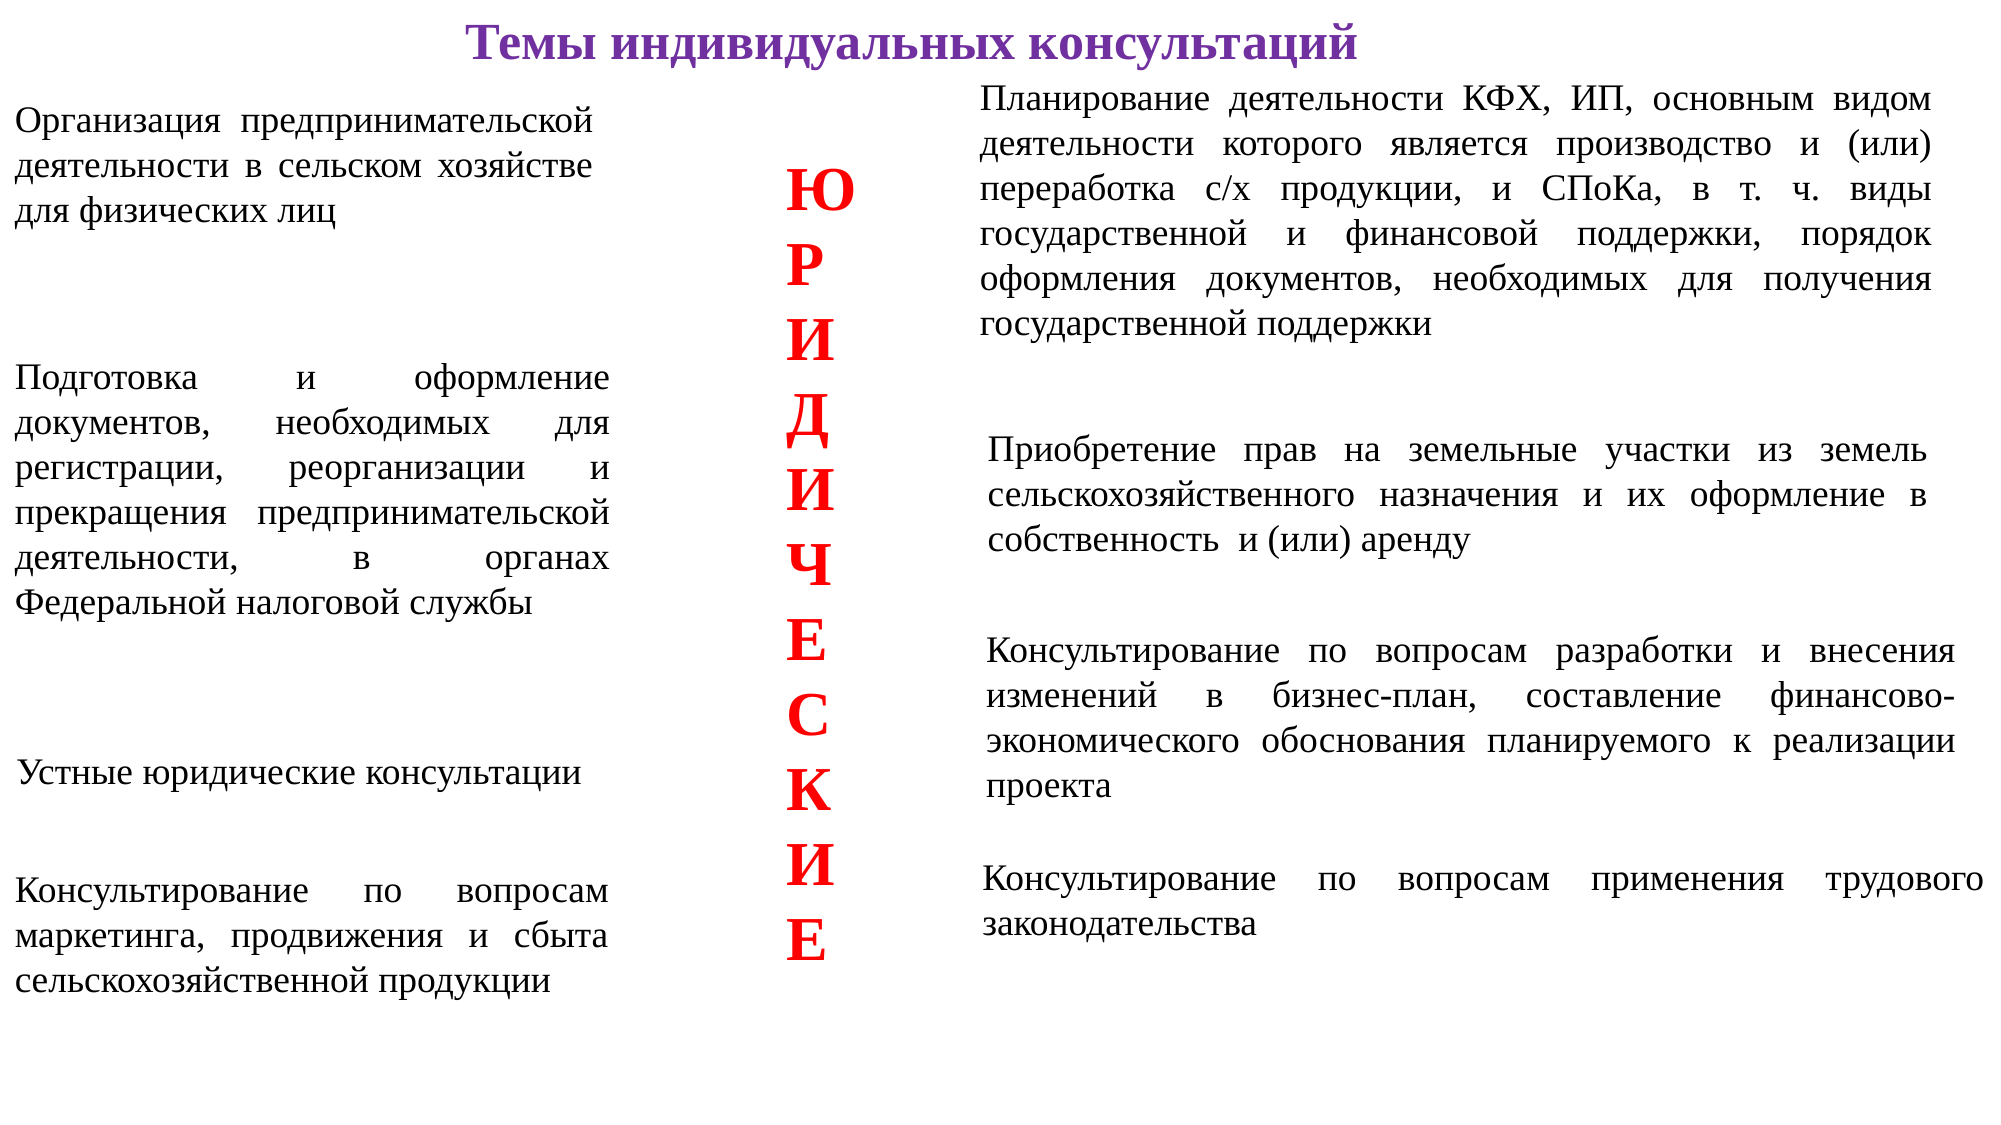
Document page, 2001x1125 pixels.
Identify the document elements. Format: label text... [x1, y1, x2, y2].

text_box Устные юридические консультации [1, 739, 607, 799]
text_box Организация предпринимательской деятельности в сельском хозяйстве для физических лиц [0, 87, 609, 237]
text_box Темы индивидуальных консультаций [450, 0, 1374, 78]
text_box Планирование деятельности КФХ, ИП, основным видом деятельности которого является производство и (или) переработка с/х продукции, и СПоКа, в т. ч. виды государственной и финансовой поддержки, порядок оформления документов, необходимых для получения государственной поддержки [964, 65, 1948, 350]
text_box Консультирование по вопросам маркетинга, продвижения и сбыта сельскохозяйственной продукции [0, 857, 624, 1007]
text_box Ю Р И Д И Ч Е С К И Е [771, 140, 872, 1043]
text_box Подготовка и оформление документов, необходимых для регистрации, реорганизации и прекращения предпринимательской деятельности, в органах Федеральной налоговой службы [0, 344, 626, 630]
text_box Приобретение прав на земельные участки из земель сельскохозяйственного назначения и их оформление в собственность и (или) аренду [972, 416, 1944, 567]
text_box Консультирование по вопросам разработки и внесения изменений в бизнес-план, составление финансово-экономического обоснования планируемого к реализации проекта [971, 617, 1972, 813]
text_box Консультирование по вопросам применения трудового законодательства [967, 845, 2000, 950]
